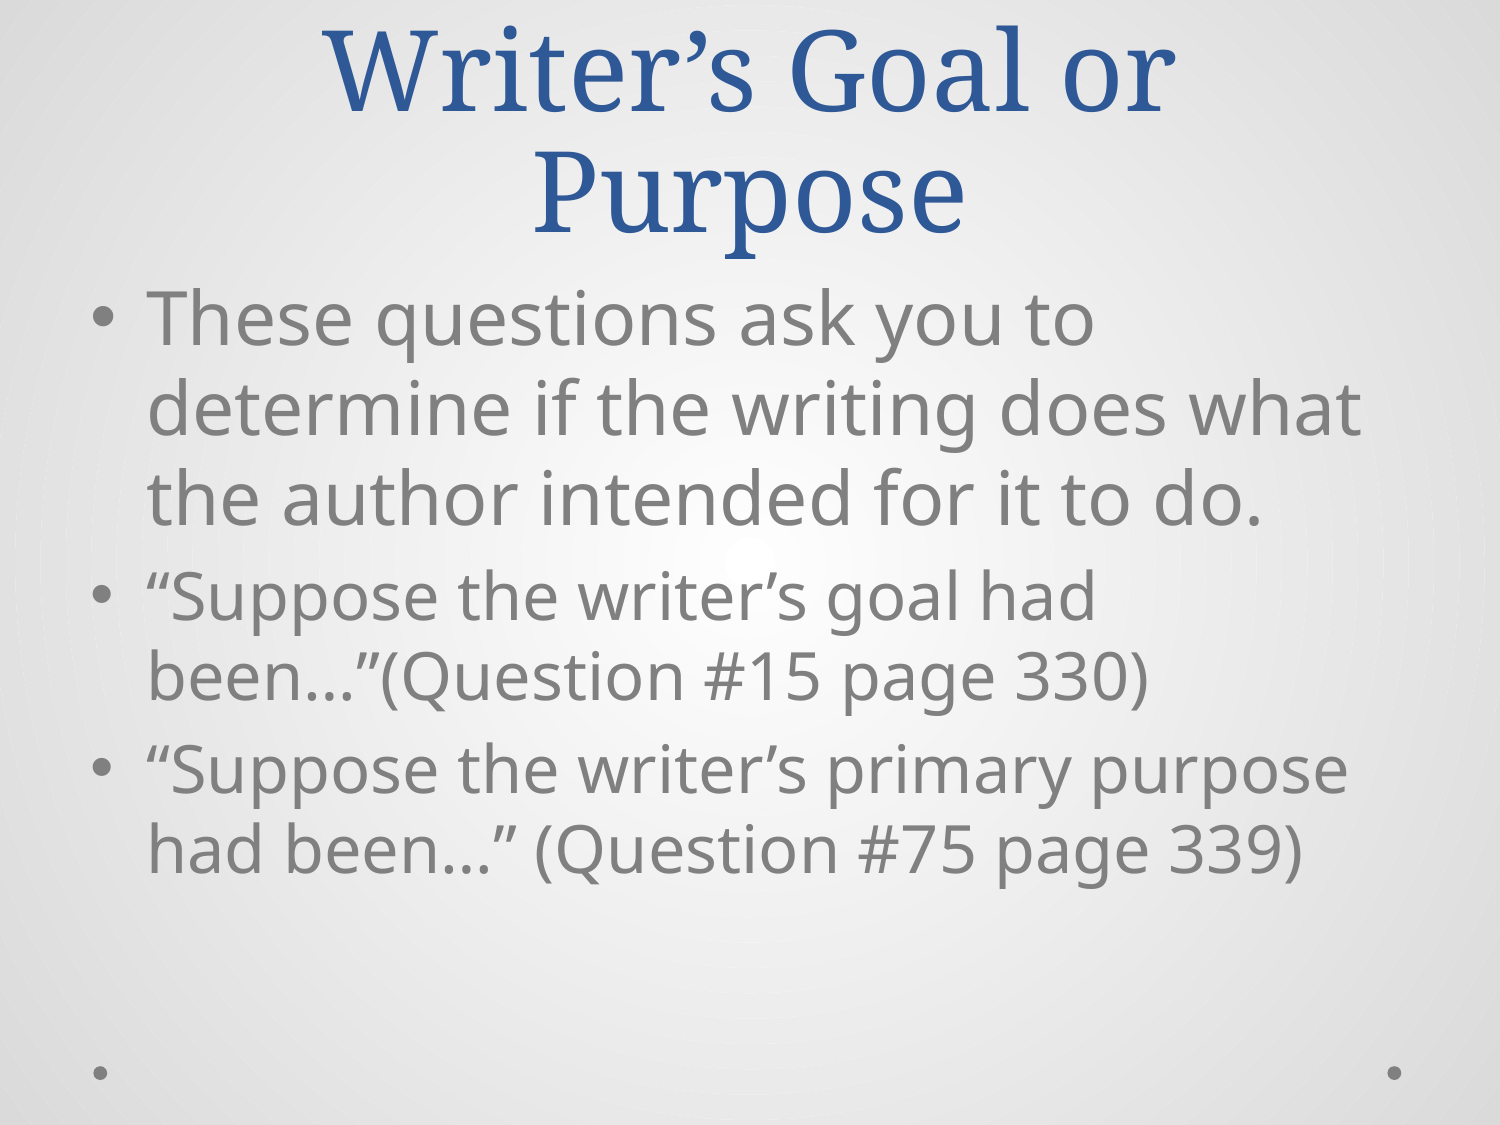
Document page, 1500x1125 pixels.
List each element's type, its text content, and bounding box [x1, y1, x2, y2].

title Writer’s Goal or Purpose [75, 0, 1425, 262]
list These questions ask you to determine if the writing does what the author intended for it to do. “Suppose the writer’s goal had been…”(Question #15 page 330) “Suppose the writer’s primary purpose had been…” (Question #75 page 339) [75, 262, 1425, 1005]
